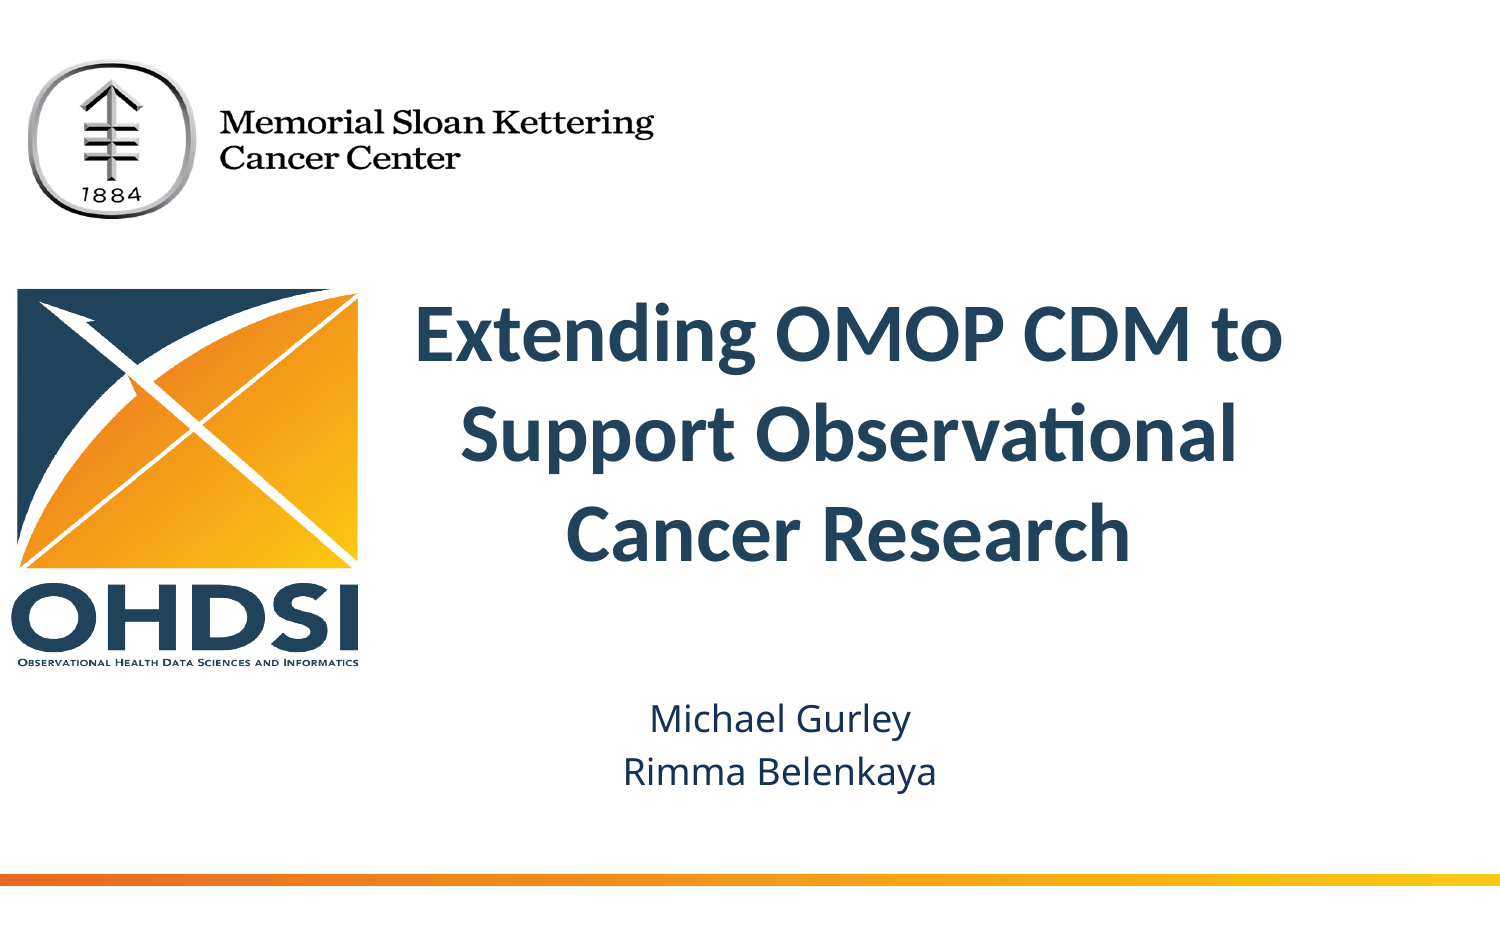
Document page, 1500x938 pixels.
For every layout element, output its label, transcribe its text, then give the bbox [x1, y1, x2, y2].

picture [0, 20, 677, 252]
subtitle Michael Gurley Rimma Belenkaya [150, 687, 1411, 829]
picture [0, 256, 403, 698]
title Extending OMOP CDM to Support Observational Cancer Research [350, 270, 1350, 659]
